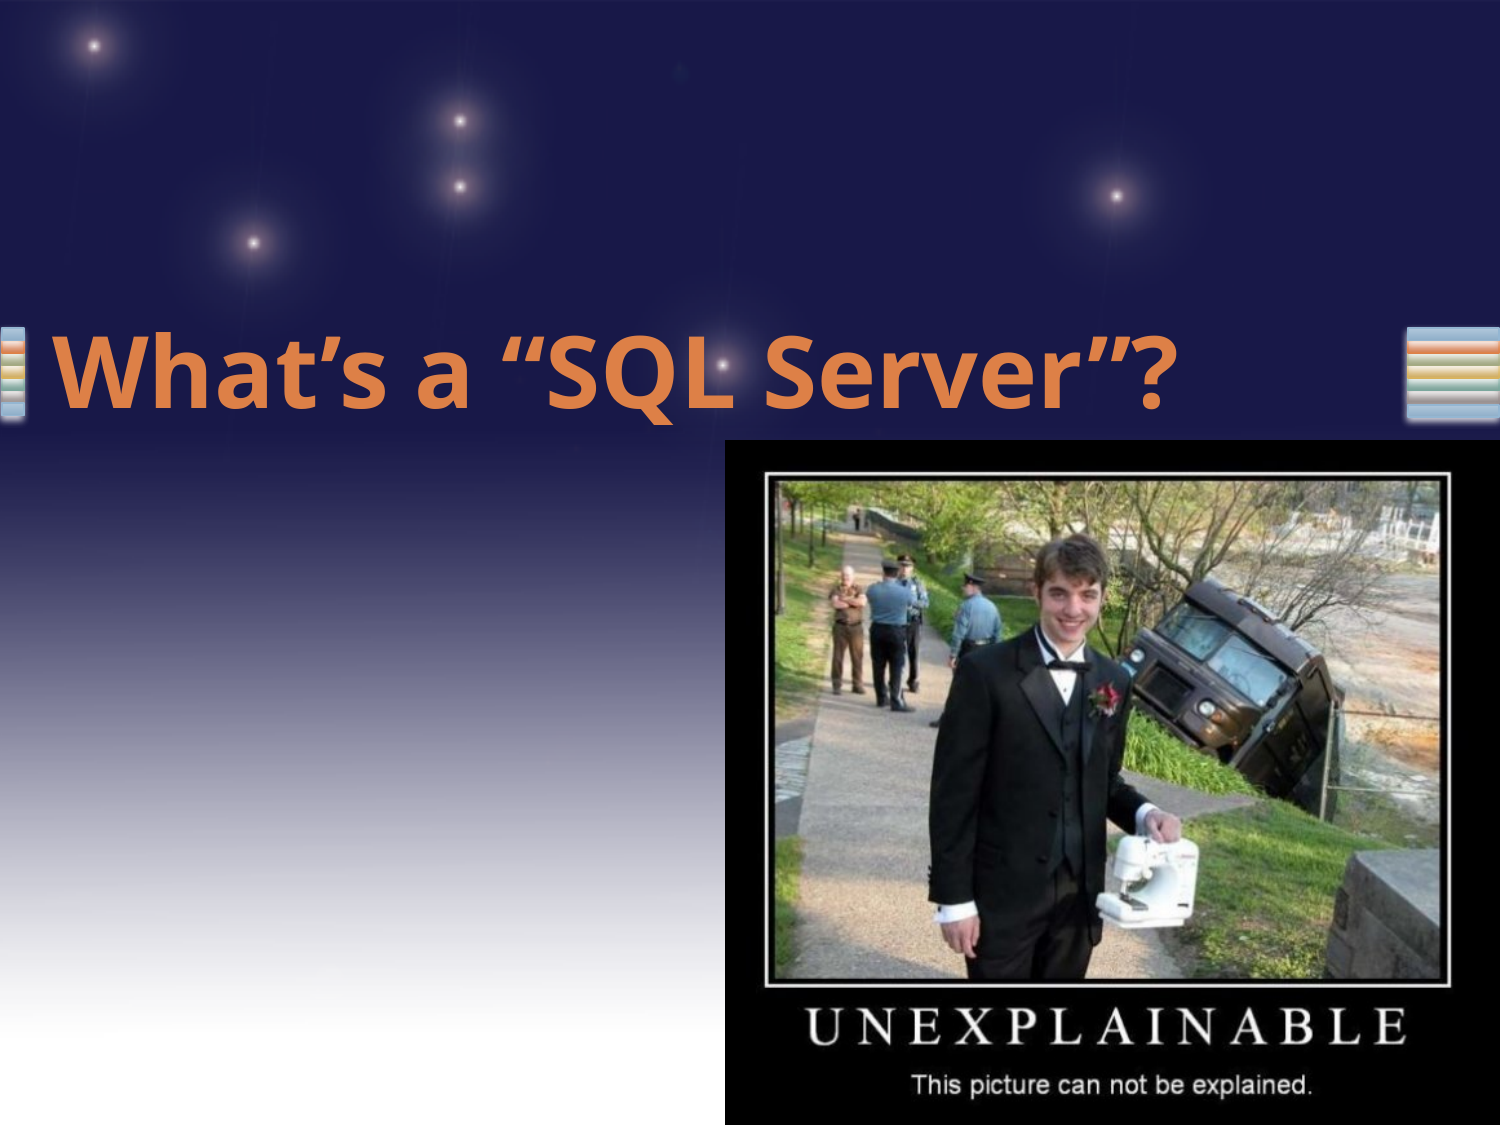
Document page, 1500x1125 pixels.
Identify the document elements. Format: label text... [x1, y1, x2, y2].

picture [0, 0, 1500, 1125]
title What’s a “SQL Server”? [37, 275, 1388, 463]
text_box [125, 487, 718, 700]
